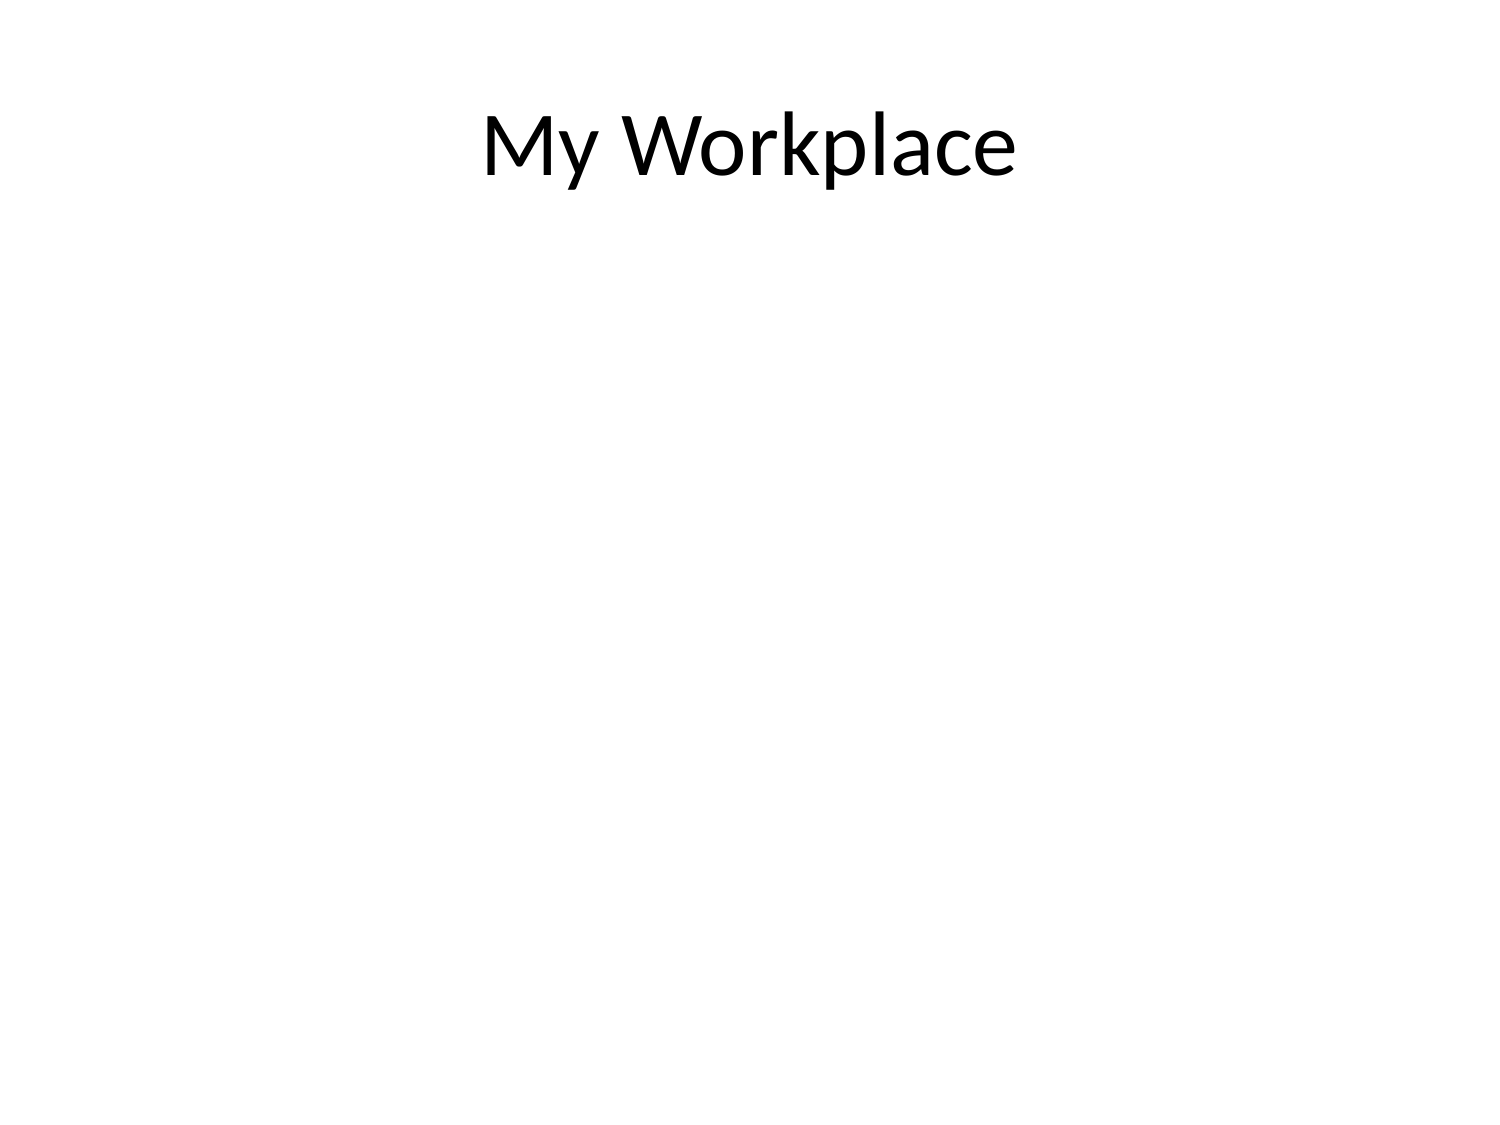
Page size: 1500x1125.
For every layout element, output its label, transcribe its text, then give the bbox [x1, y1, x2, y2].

title My Workplace [75, 45, 1425, 233]
